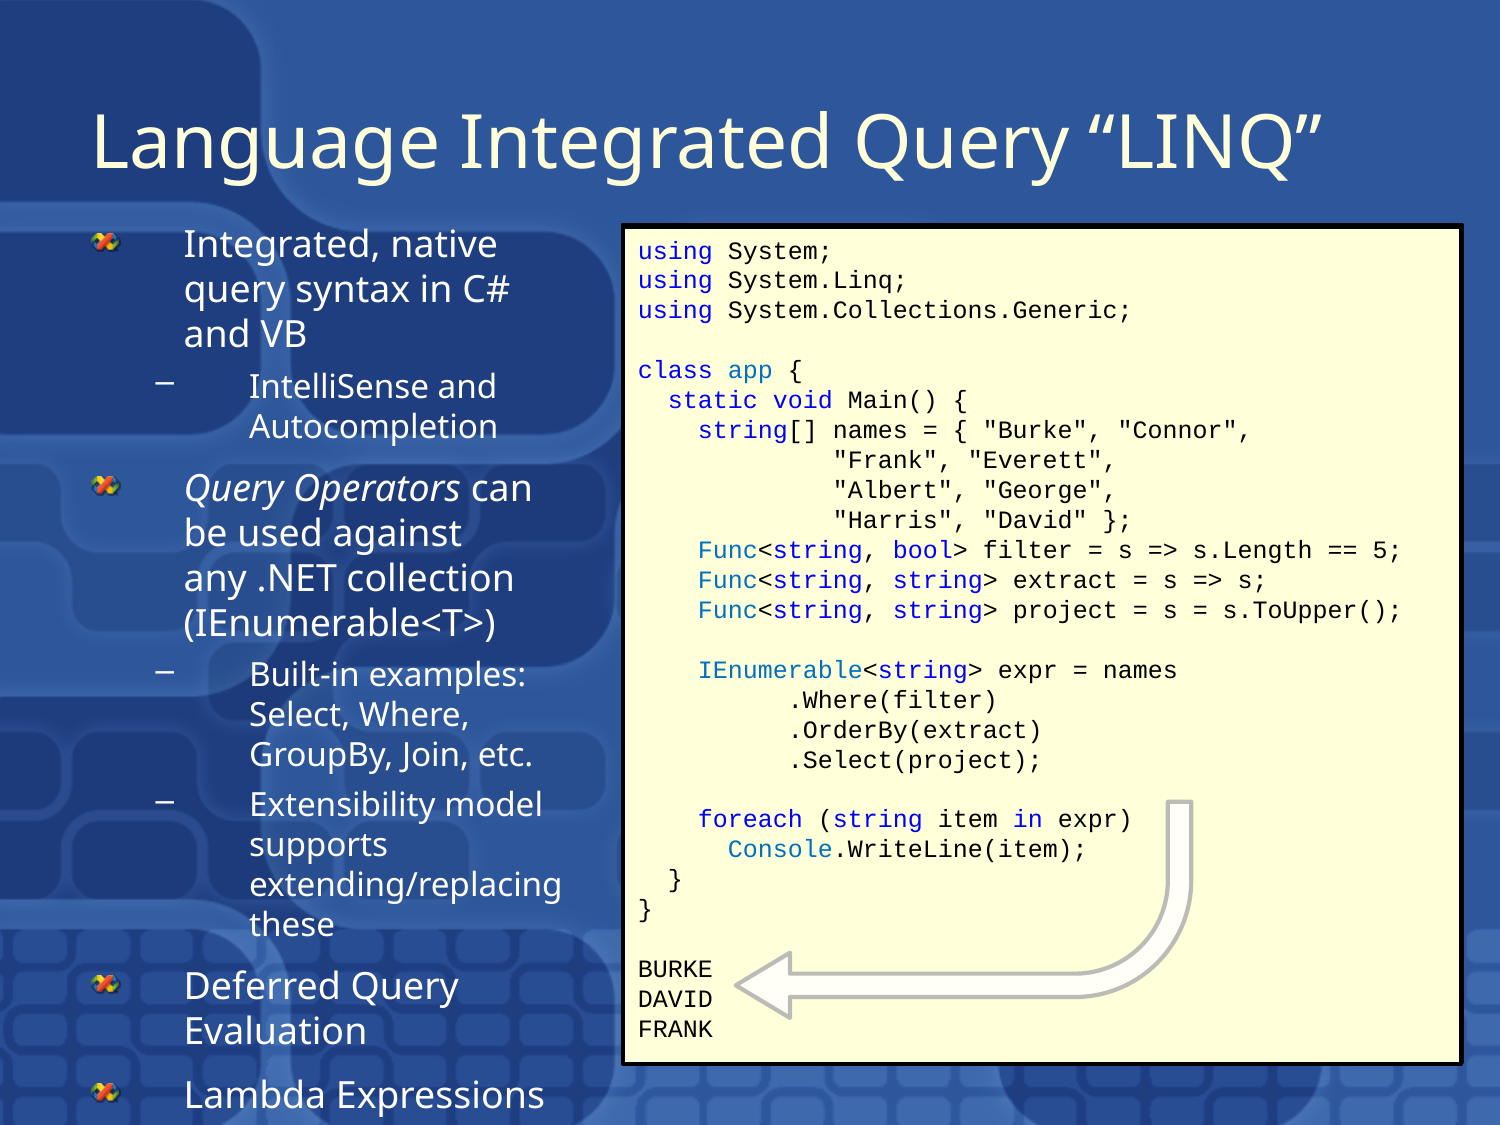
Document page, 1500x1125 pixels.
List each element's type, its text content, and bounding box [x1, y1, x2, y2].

picture [0, 0, 1500, 1125]
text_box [622, 226, 1461, 1065]
title Language Integrated Query “LINQ” [74, 44, 1426, 233]
list Integrated, native query syntax in C# and VB IntelliSense and Autocompletion Query Operators can be used against any .NET collection (IEnumerable<T>) Built-in examples: Select, Where, GroupBy, Join, etc. Extensibility model supports extending/replacing these Deferred Query Evaluation Lambda Expressions [74, 212, 601, 1051]
